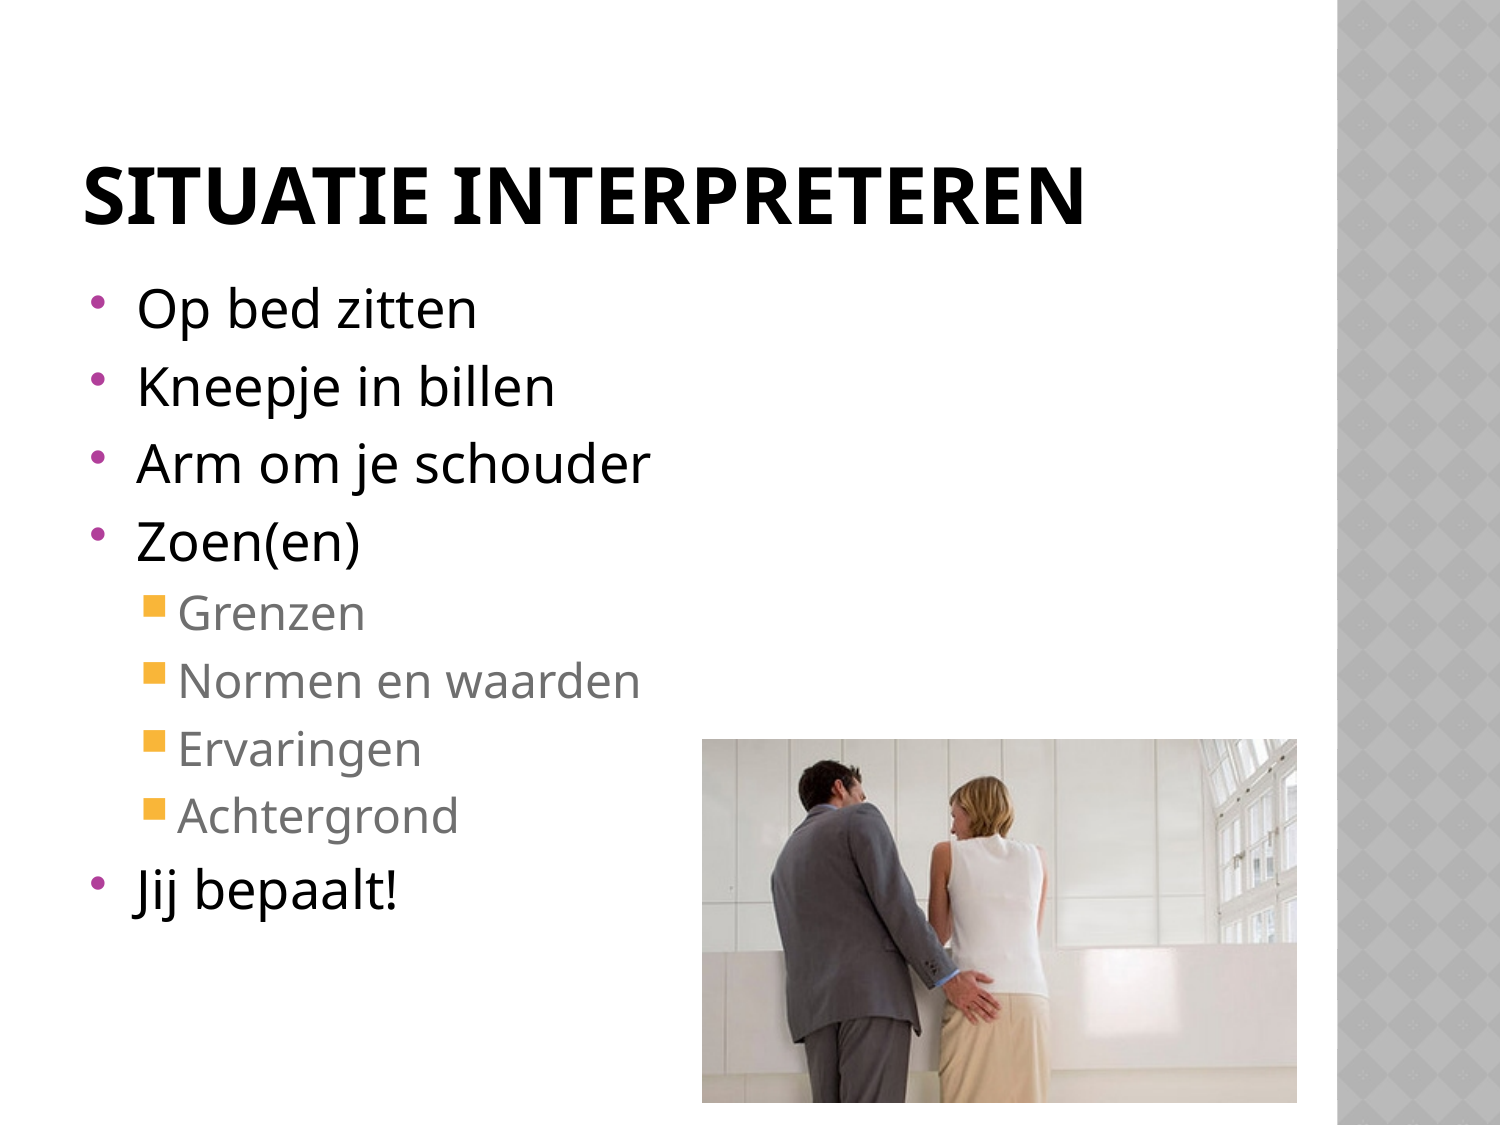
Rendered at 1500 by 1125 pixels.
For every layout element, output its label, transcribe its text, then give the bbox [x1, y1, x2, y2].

list Op bed zitten Kneepje in billen Arm om je schouder Zoen(en) Grenzen Normen en waarden Ervaringen Achtergrond Jij bepaalt! [76, 267, 1265, 1063]
title Situatie interpreteren [75, 52, 1263, 240]
picture [702, 739, 1297, 1103]
